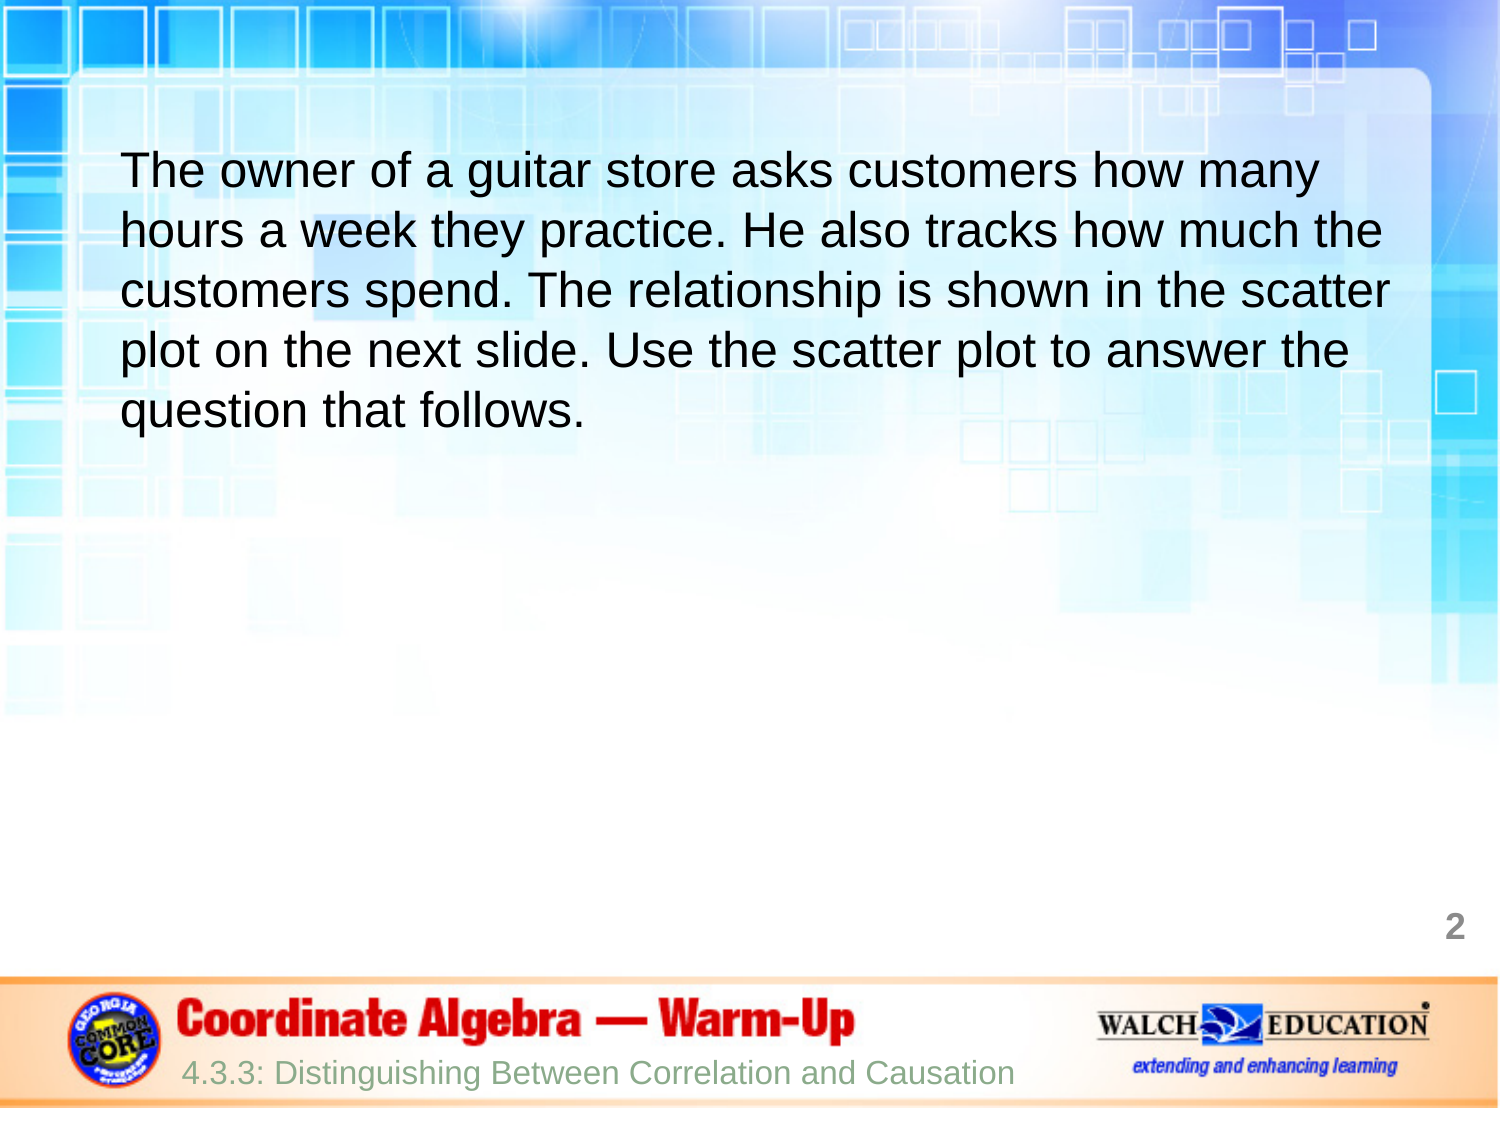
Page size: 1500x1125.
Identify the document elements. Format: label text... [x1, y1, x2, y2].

picture [0, 0, 1500, 1108]
slide_number 2 [1361, 901, 1481, 949]
text_box The owner of a guitar store asks customers how many hours a week they practice. He also tracks how much the customers spend. The relationship is shown in the scatter plot on the next slide. Use the scatter plot to answer the question that follows. [105, 130, 1410, 949]
footer 4.3.3: Distinguishing Between Correlation and Causation [166, 1048, 1065, 1094]
